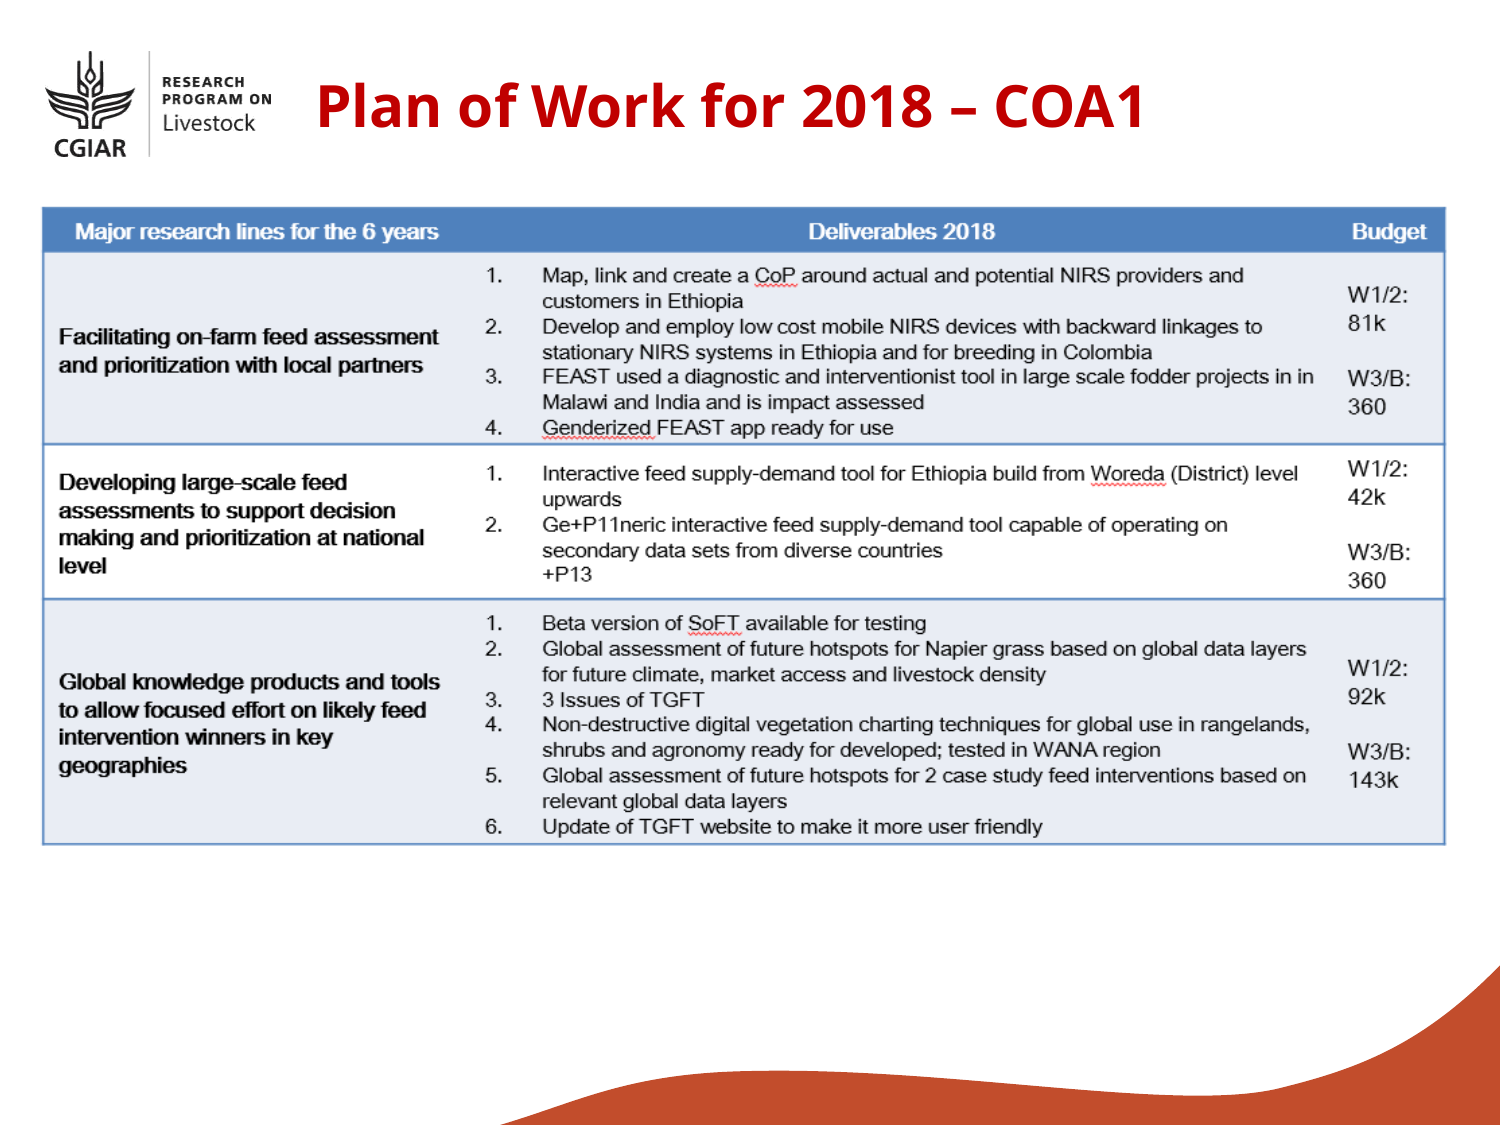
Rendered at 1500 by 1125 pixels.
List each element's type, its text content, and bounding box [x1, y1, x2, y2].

picture [37, 199, 1452, 851]
list Plan of Work for 2018 – COA1 [300, 33, 1463, 175]
picture [45, 51, 271, 157]
